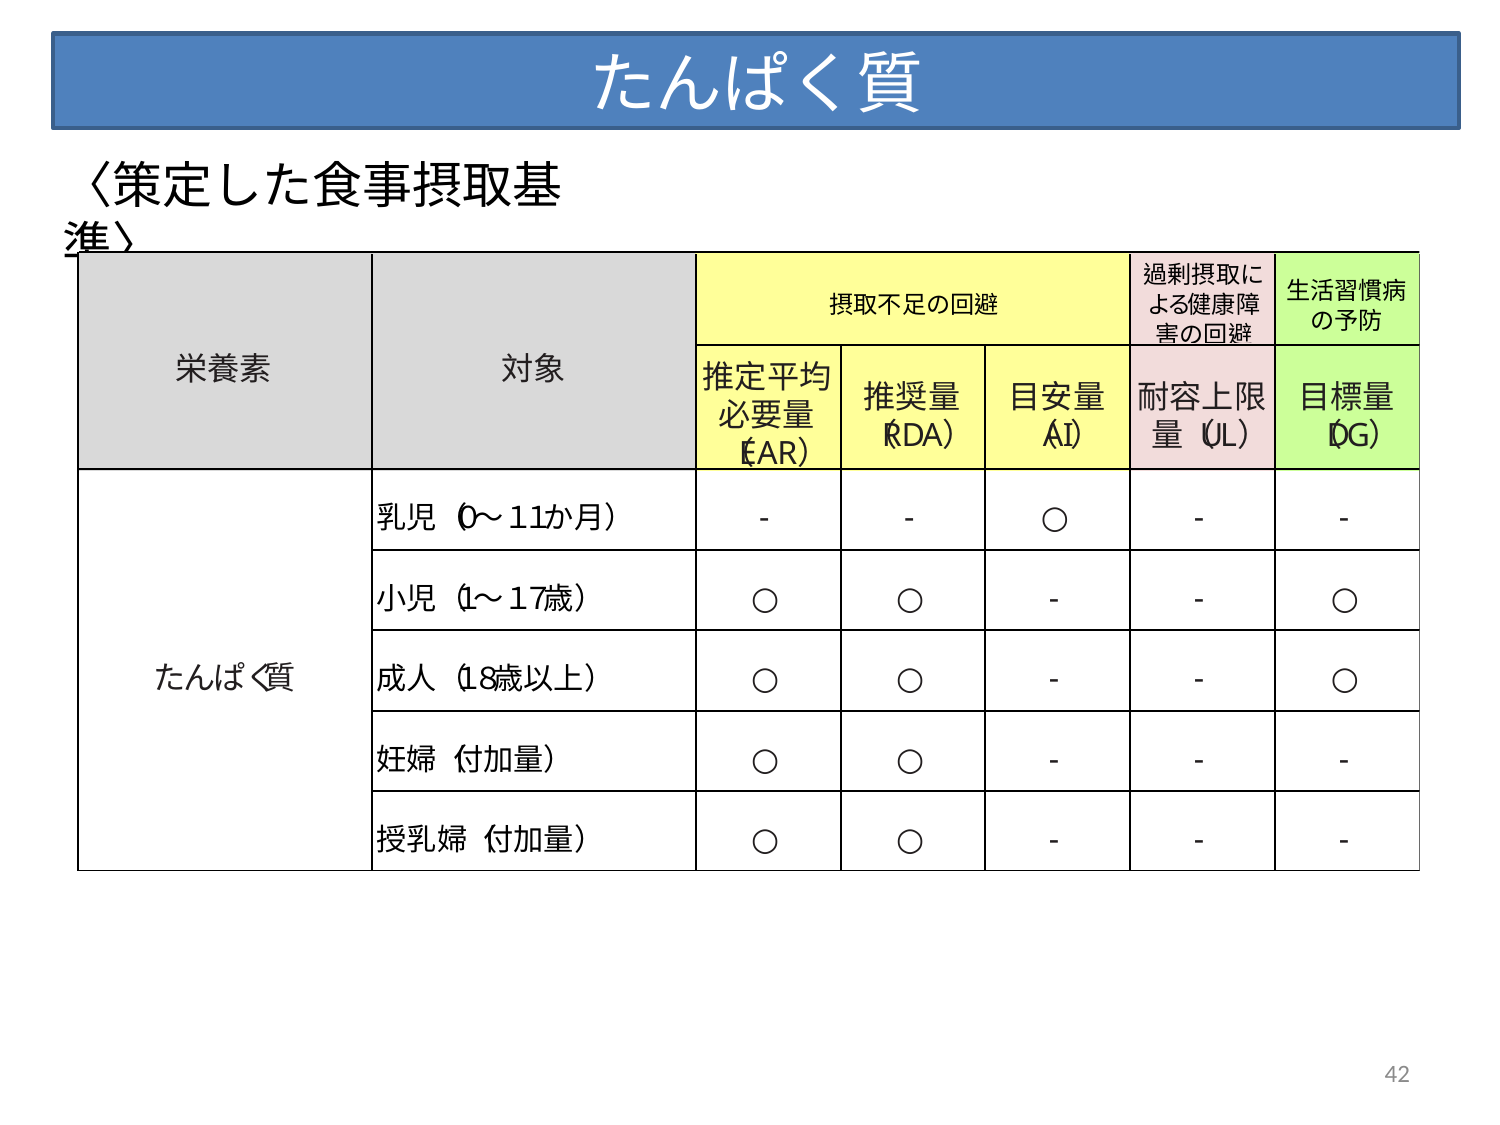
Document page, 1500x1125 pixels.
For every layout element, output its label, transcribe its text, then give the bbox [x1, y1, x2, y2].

picture [76, 251, 1424, 875]
text_box 〈策定した食事摂取基準〉 [47, 146, 651, 282]
slide_number 42 [1074, 1042, 1425, 1103]
text_box たんぱく質 [51, 31, 1461, 130]
